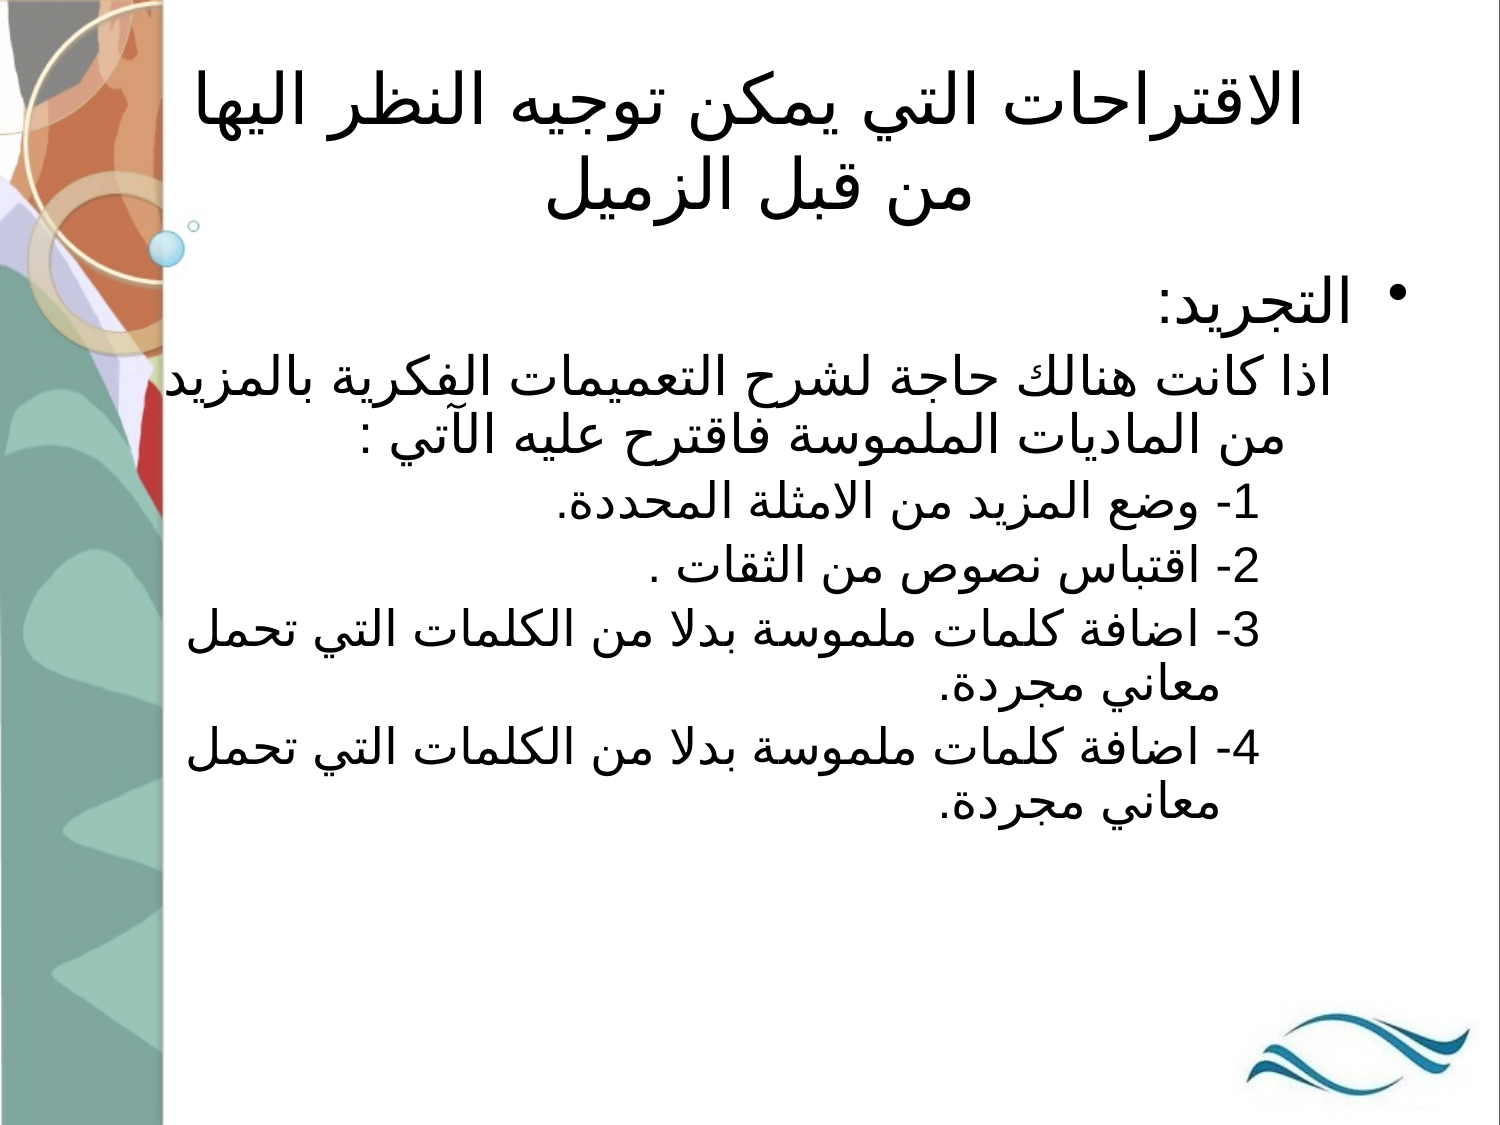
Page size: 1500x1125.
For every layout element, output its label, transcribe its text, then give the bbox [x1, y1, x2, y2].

list التجريد: اذا كانت هنالك حاجة لشرح التعميمات الفكرية بالمزيد من الماديات الملموسة فاقترح عليه الآتي : 1- وضع المزيد من الامثلة المحددة. 2- اقتباس نصوص من الثقات . 3- اضافة كلمات ملموسة بدلا من الكلمات التي تحمل معاني مجردة. 4- اضافة كلمات ملموسة بدلا من الكلمات التي تحمل معاني مجردة. [74, 262, 1426, 1006]
title الاقتراحات التي يمكن توجيه النظر اليها من قبل الزميل [74, 44, 1426, 233]
picture [0, 0, 1500, 1125]
